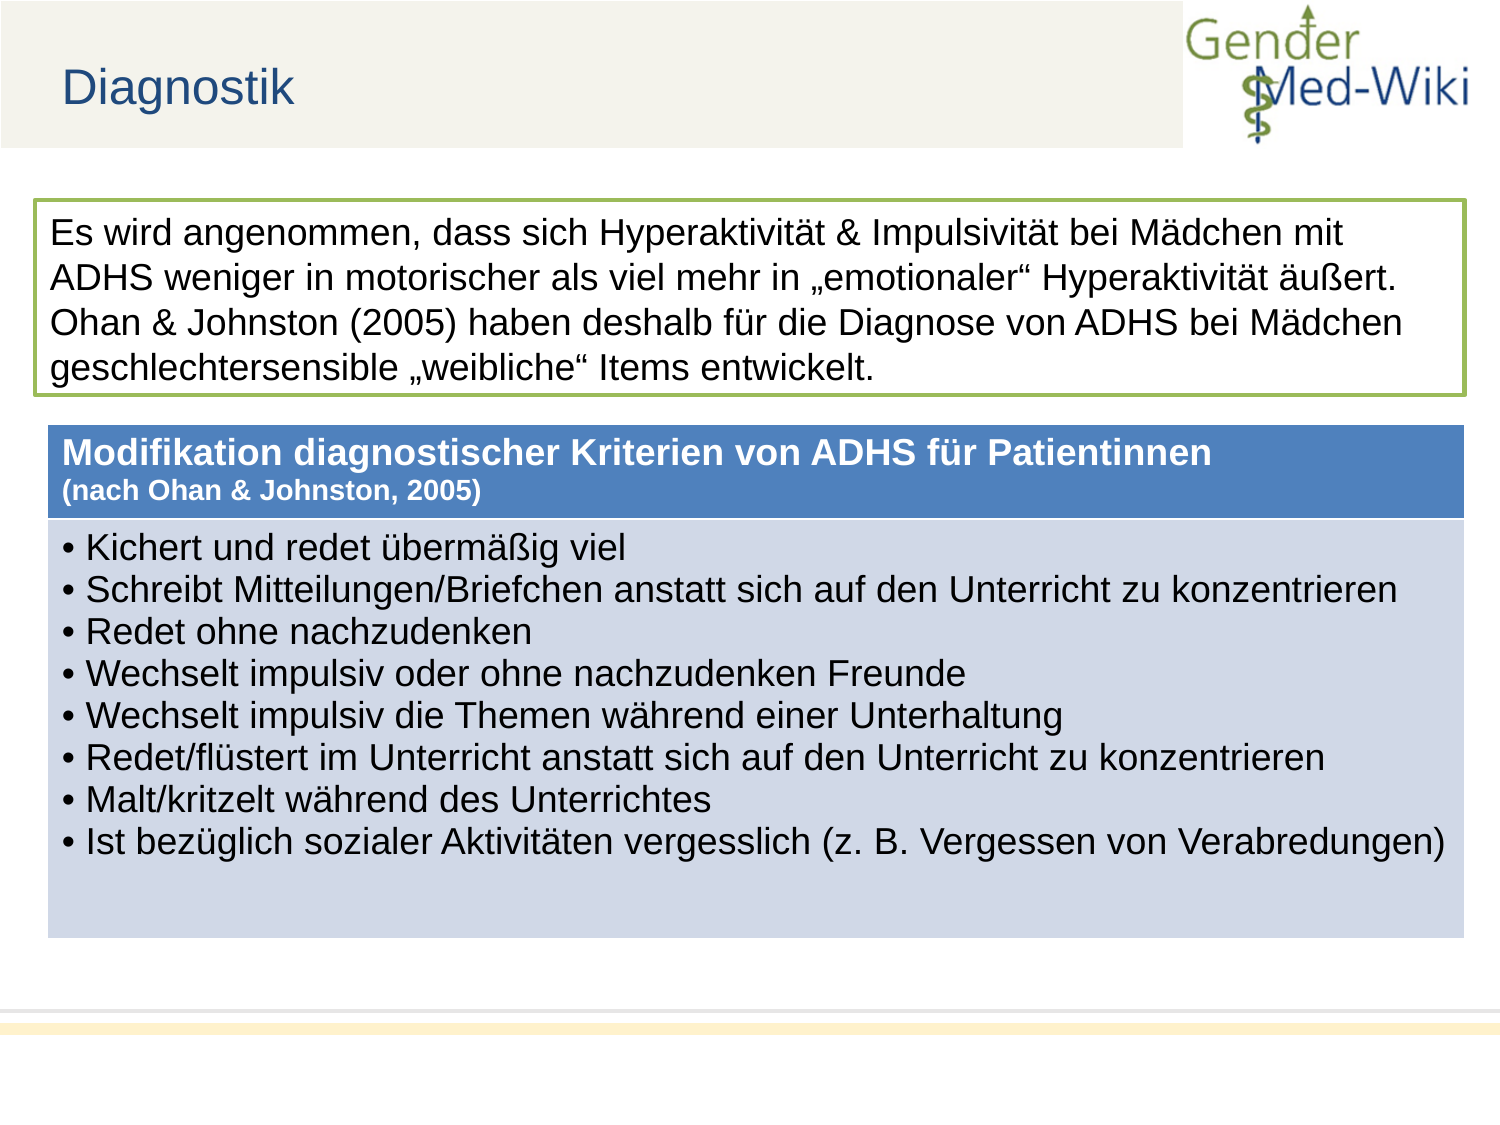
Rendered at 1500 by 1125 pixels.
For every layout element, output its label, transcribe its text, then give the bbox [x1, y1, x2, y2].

picture [1183, 0, 1471, 149]
table_header Modifikation diagnostischer Kriterien von ADHS für Patientinnen (nach Ohan & Johnston, 2005) [48, 425, 1464, 518]
text_box Diagnostik [46, 46, 1172, 122]
text_box Es wird angenommen, dass sich Hyperaktivität & Impulsivität bei Mädchen mit ADHS weniger in motorischer als viel mehr in „emotionaler“ Hyperaktivität äußert. Ohan & Johnston (2005) haben deshalb für die Diagnose von ADHS bei Mädchen geschlechtersensible „weibliche“ Items entwickelt. [35, 200, 1465, 395]
text_box [0, 1023, 1500, 1035]
table_cell Kichert und redet übermäßig viel Schreibt Mitteilungen/Briefchen anstatt sich auf den Unterricht zu konzentrieren Redet ohne nachzudenken Wechselt impulsiv oder ohne nachzudenken Freunde Wechselt impulsiv die Themen während einer Unterhaltung Redet/flüstert im Unterricht anstatt sich auf den Unterricht zu konzentrieren Malt/kritzelt während des Unterrichtes Ist bezüglich sozialer Aktivitäten vergesslich (z. B. Vergessen von Verabredungen) [48, 520, 1464, 938]
